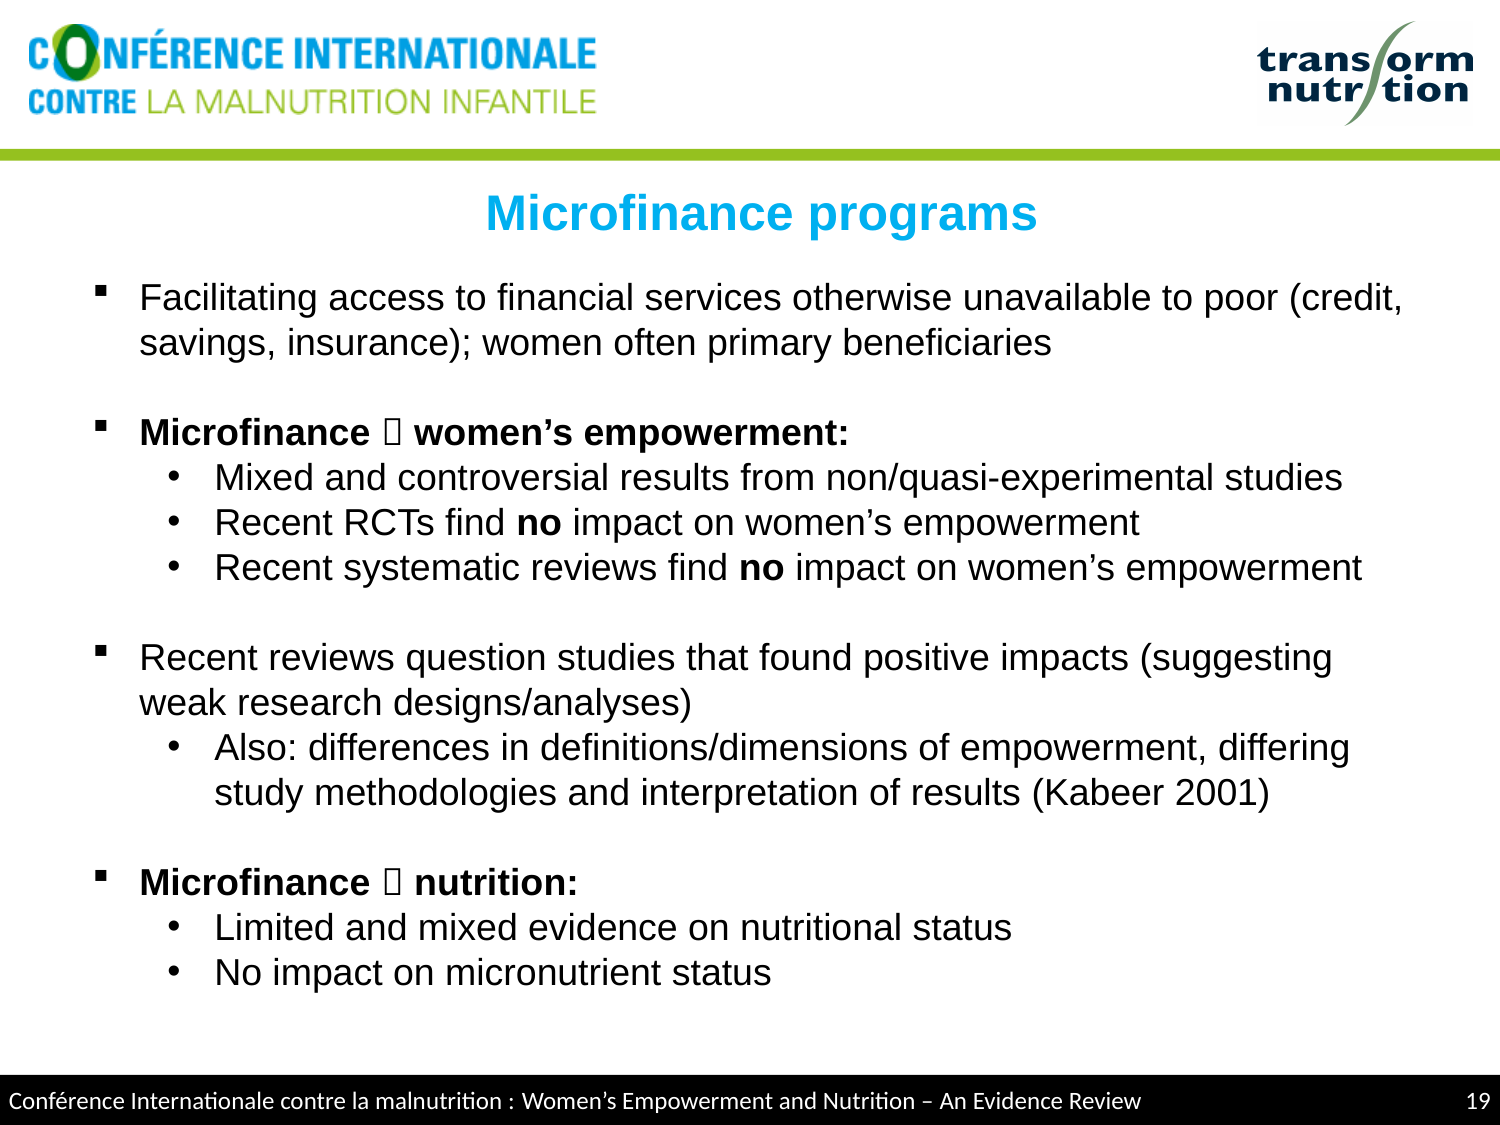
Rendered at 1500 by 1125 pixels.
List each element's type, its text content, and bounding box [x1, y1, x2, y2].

footer Conférence Internationale contre la malnutrition : Women’s Empowerment and Nutrition – An Evidence Review [0, 1069, 1199, 1125]
slide_number 19 [1199, 1069, 1500, 1125]
text_box [0, 147, 1500, 163]
picture [1257, 21, 1474, 126]
text_box Facilitating access to financial services otherwise unavailable to poor (credit, savings, insurance); women often primary beneficiaries Microfinance  women’s empowerment: Mixed and controversial results from non/quasi-experimental studies Recent RCTs find no impact on women’s empowerment Recent systematic reviews find no impact on women’s empowerment Recent reviews question studies that found positive impacts (suggesting weak research designs/analyses) Also: differences in definitions/dimensions of empowerment, differing study methodologies and interpretation of results (Kabeer 2001) Microfinance  nutrition: Limited and mixed evidence on nutritional status No impact on micronutrient status [77, 265, 1446, 1001]
text_box Microfinance programs [64, 172, 1459, 248]
picture [29, 24, 597, 115]
